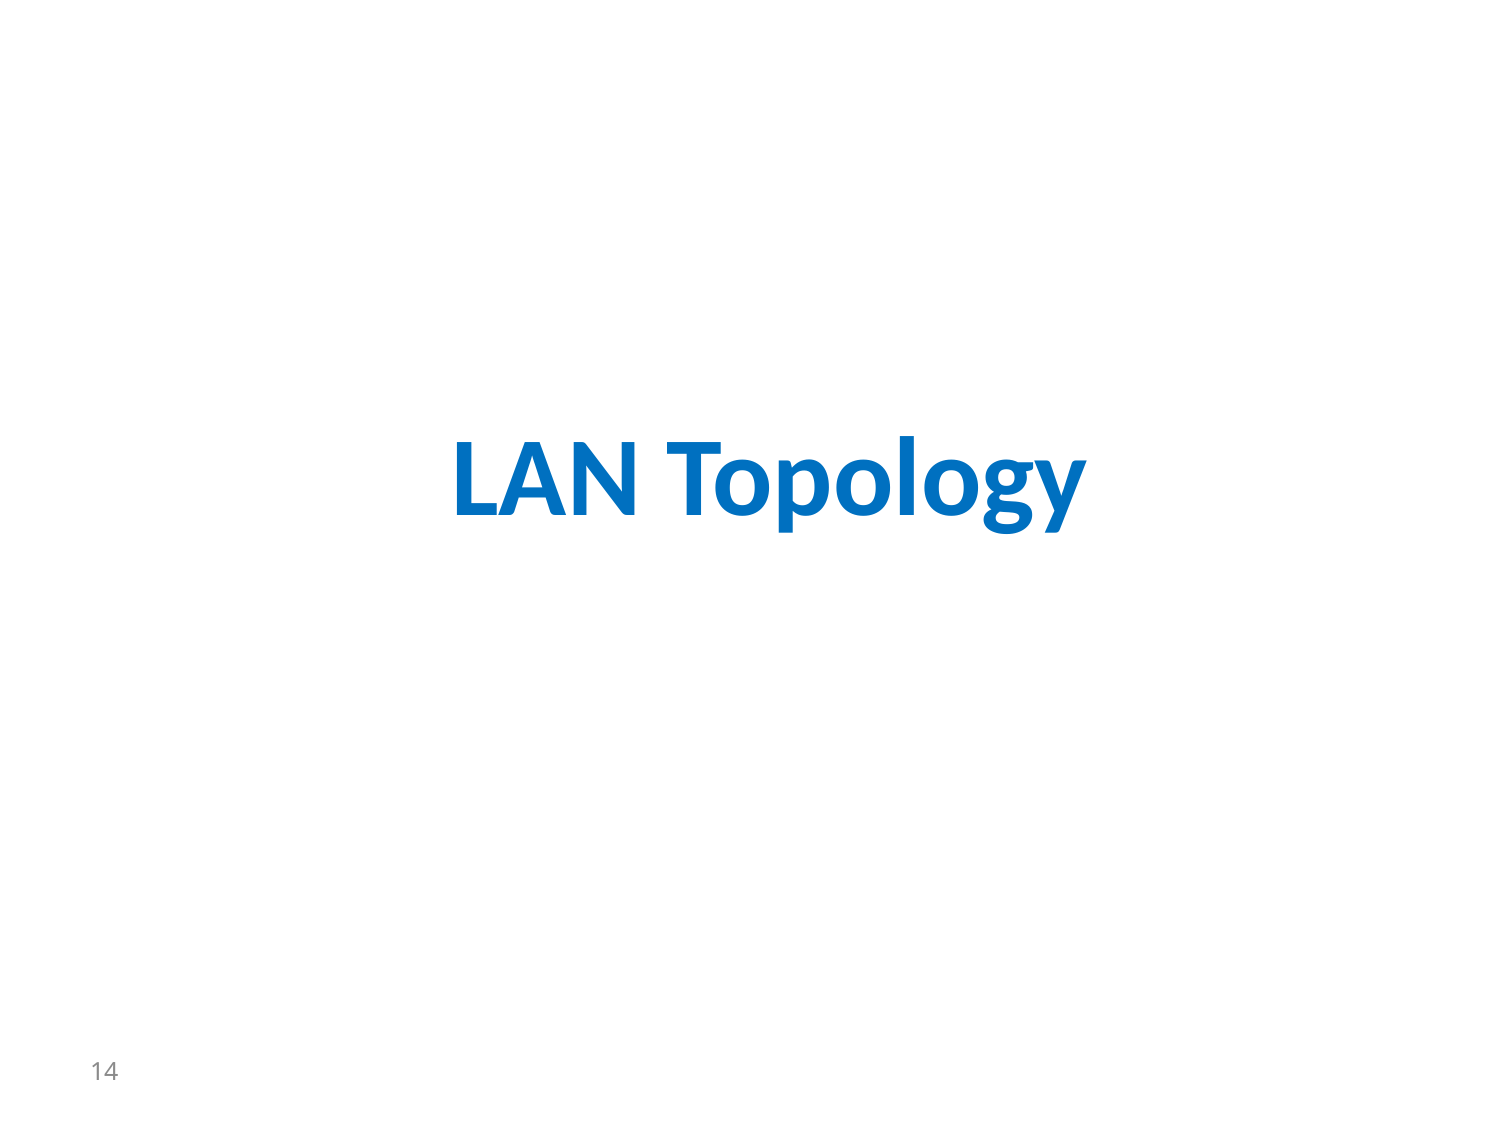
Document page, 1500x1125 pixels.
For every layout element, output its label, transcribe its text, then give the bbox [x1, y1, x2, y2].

text_box LAN Topology [162, 350, 1378, 592]
slide_number 14 [75, 1042, 425, 1103]
